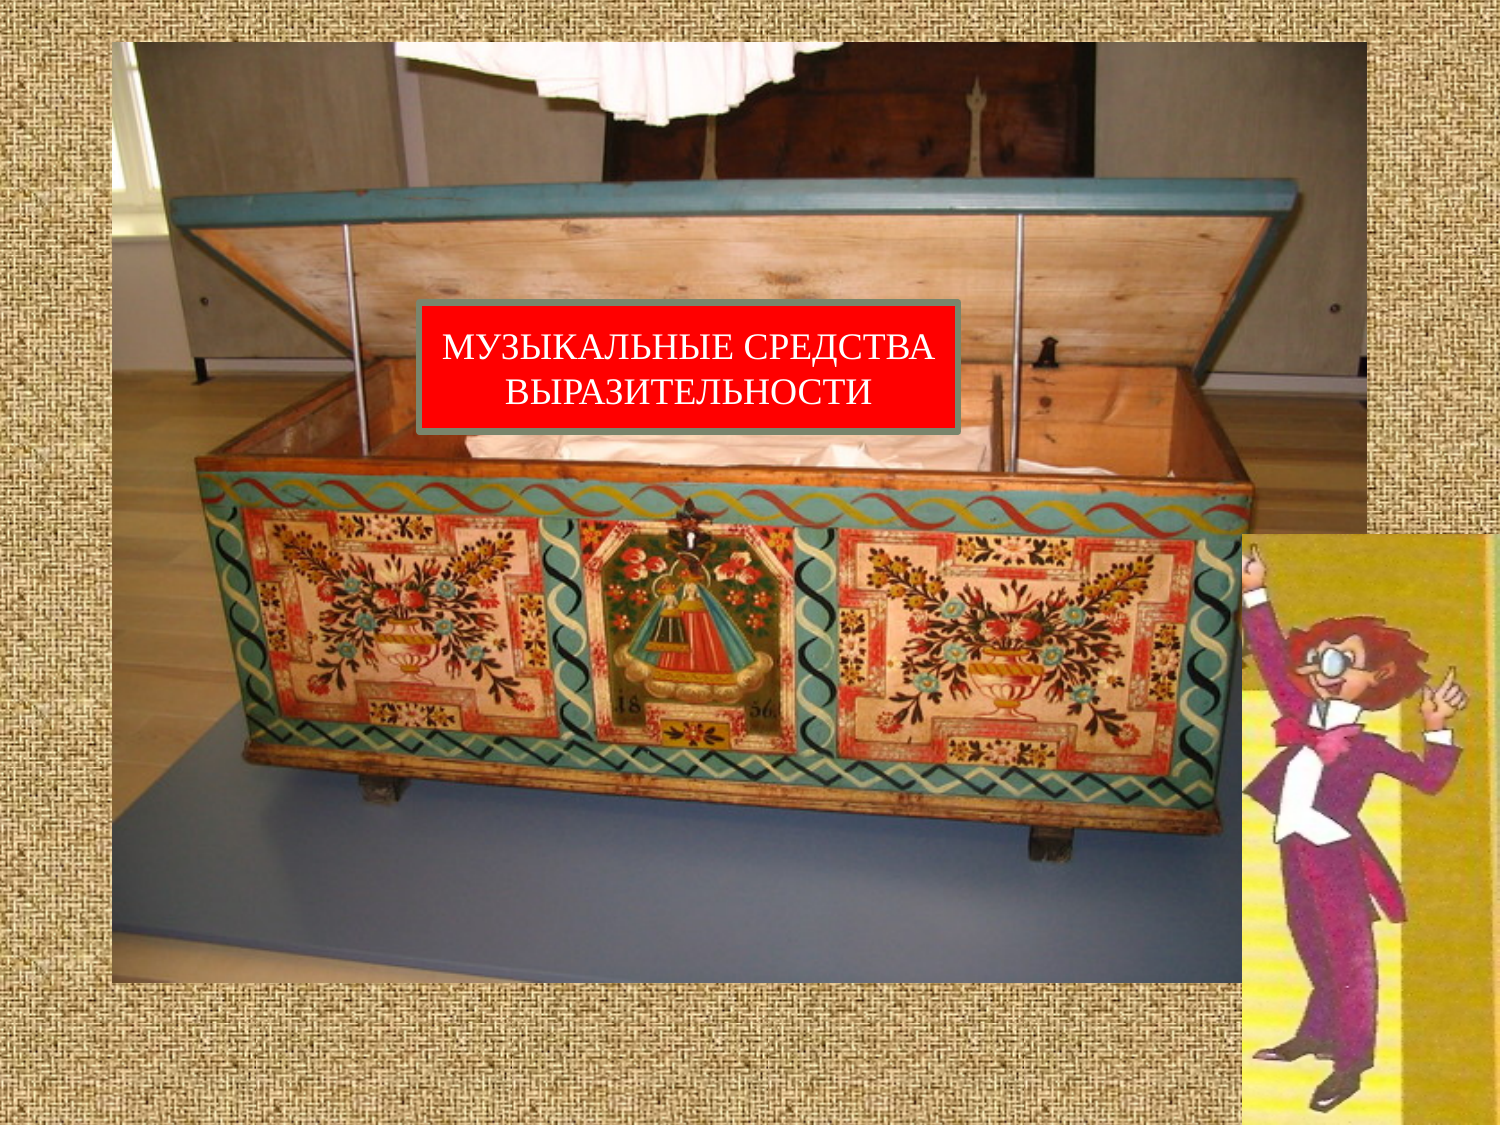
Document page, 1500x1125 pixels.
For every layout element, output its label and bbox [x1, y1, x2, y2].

list [116, 46, 1364, 980]
picture [0, 0, 1500, 1125]
picture [1242, 534, 1500, 1125]
